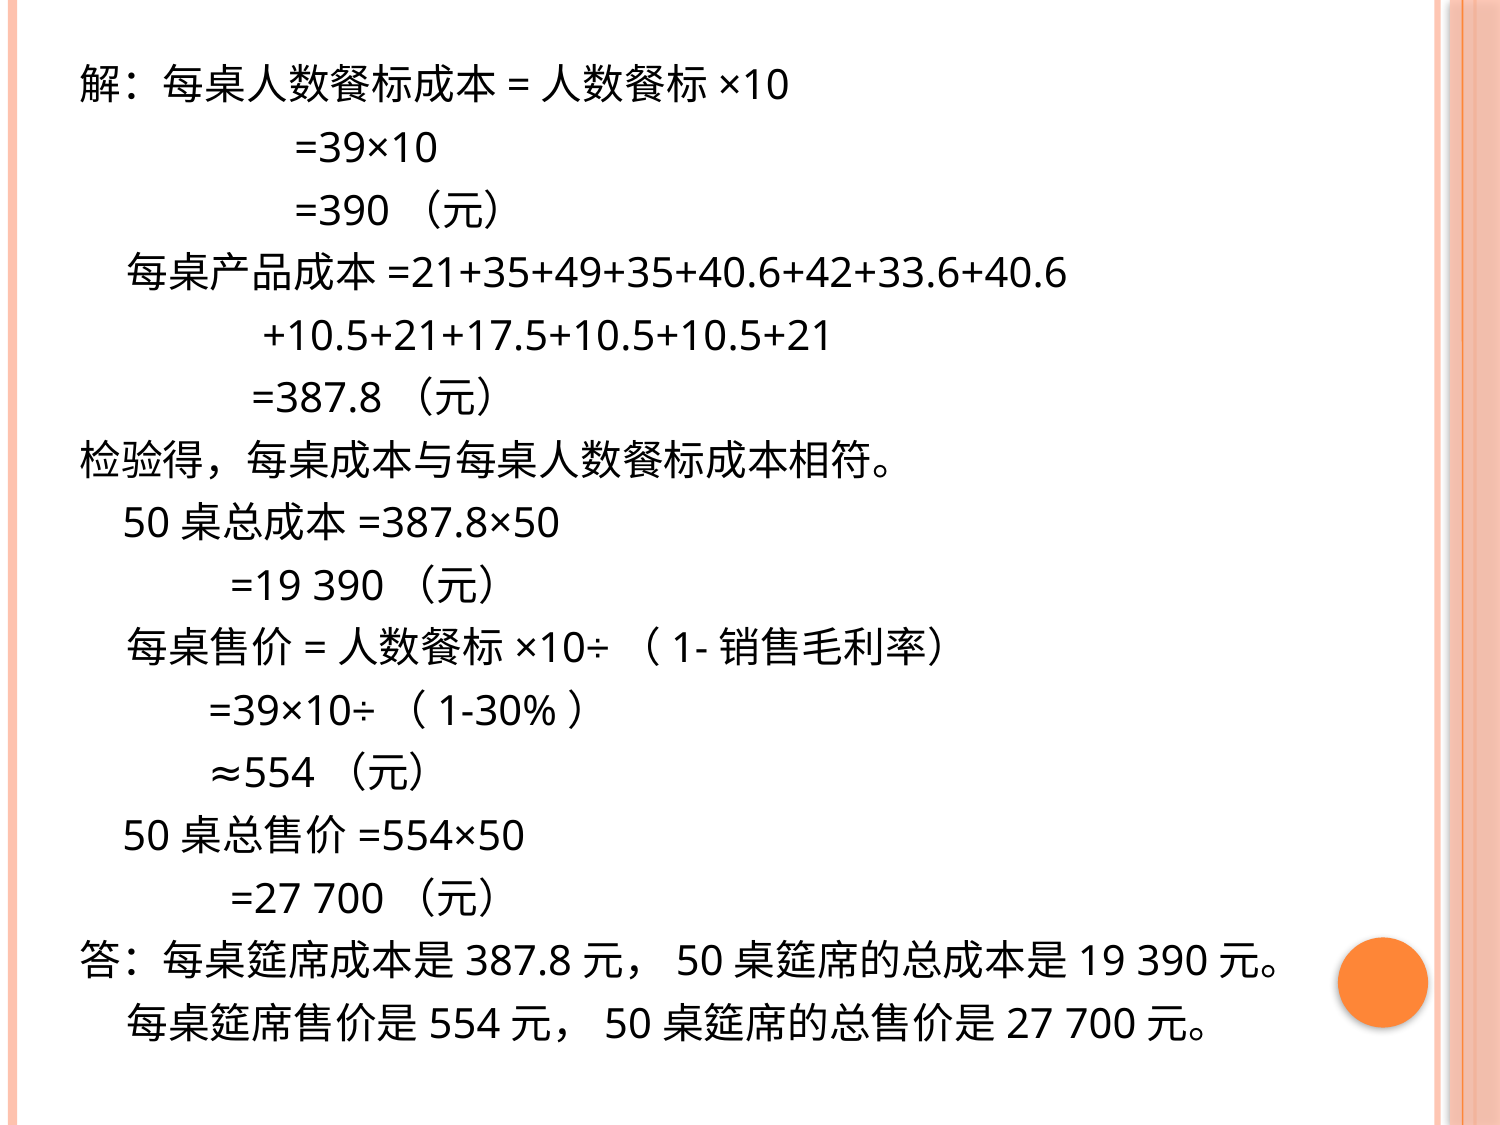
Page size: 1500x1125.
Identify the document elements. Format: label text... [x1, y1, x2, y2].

list 解：每桌人数餐标成本=人数餐标×10 =39×10 =390（元） 每桌产品成本=21+35+49+35+40.6+42+33.6+40.6 +10.5+21+17.5+10.5+10.5+21 =387.8（元） 检验得，每桌成本与每桌人数餐标成本相符。 50桌总成本=387.8×50 =19 390（元） 每桌售价=人数餐标×10÷（1-销售毛利率） =39×10÷（1-30%） ≈554（元） 50桌总售价=554×50 =27 700（元） 答：每桌筵席成本是387.8元，50桌筵席的总成本是19 390元。 每桌筵席售价是554元，50桌筵席的总售价是27 700元。 [64, 50, 1361, 851]
